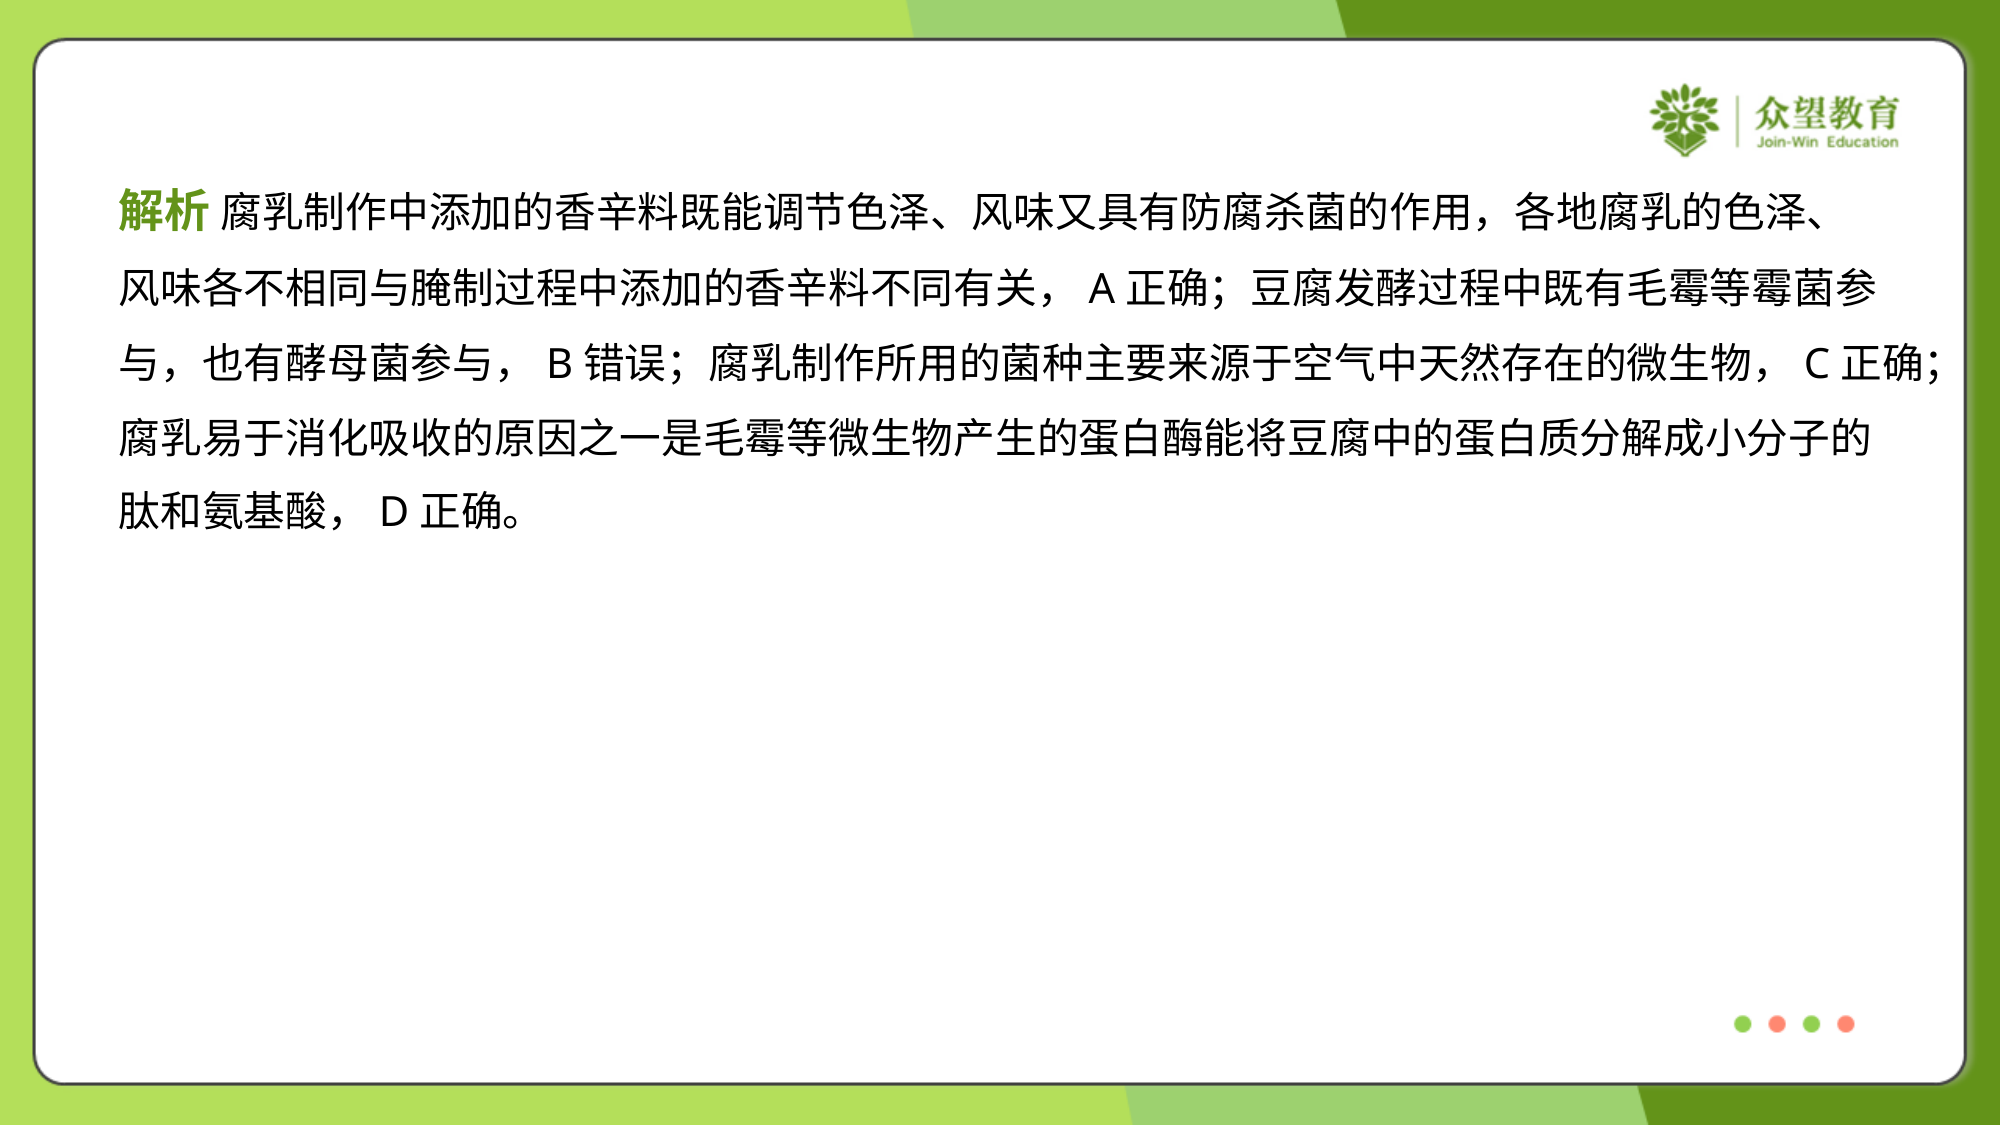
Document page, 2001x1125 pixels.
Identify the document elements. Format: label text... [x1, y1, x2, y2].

picture [0, 0, 2000, 1125]
text_box 解析 腐乳制作中添加的香辛料既能调节色泽、风味又具有防腐杀菌的作用，各地腐乳的色泽、 风味各不相同与腌制过程中添加的香辛料不同有关，A正确；豆腐发酵过程中既有毛霉等霉菌参 与，也有酵母菌参与，B错误；腐乳制作所用的菌种主要来源于空气中天然存在的微生物，C正确； 腐乳易于消化吸收的原因之一是毛霉等微生物产生的蛋白酶能将豆腐中的蛋白质分解成小分子的 肽和氨基酸，D正确。 [118, 159, 1883, 527]
